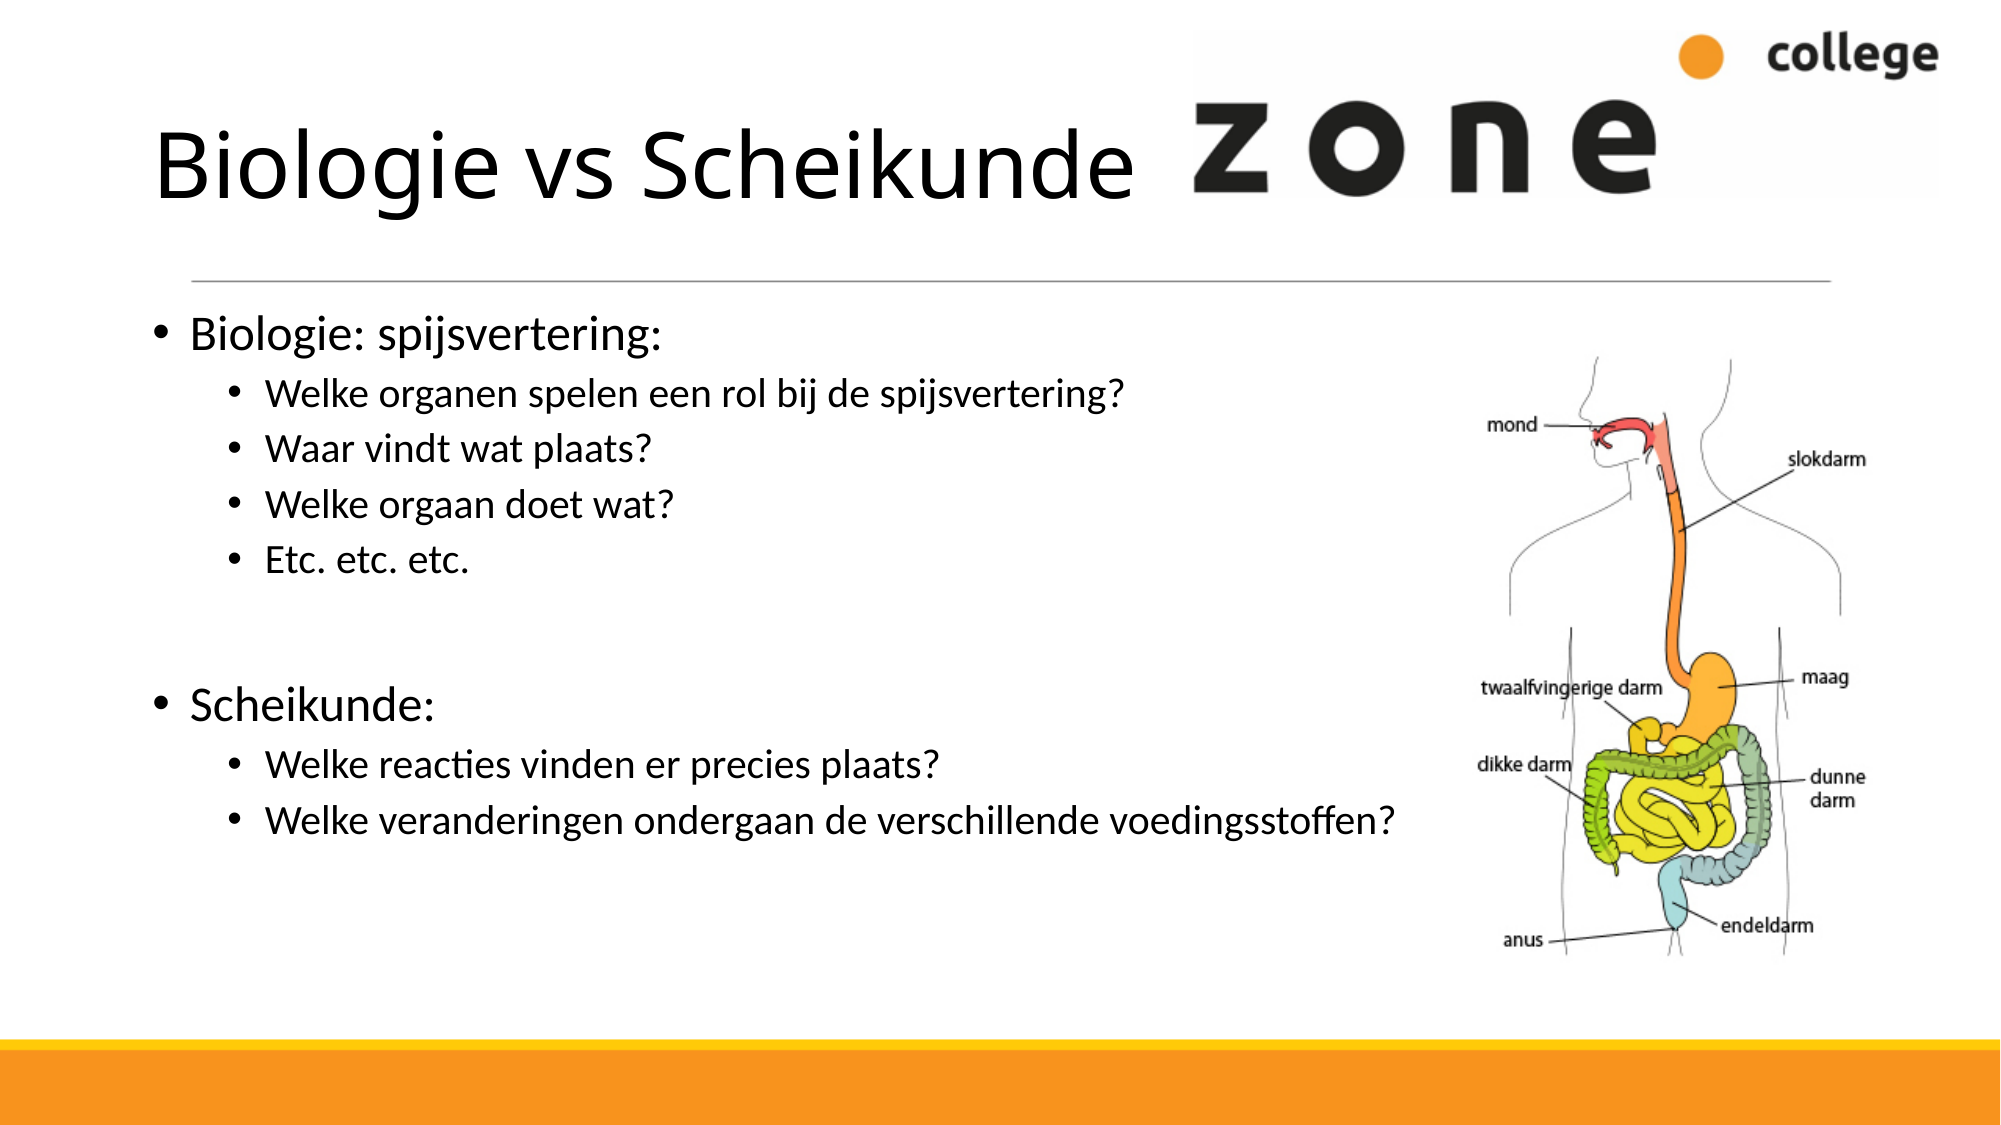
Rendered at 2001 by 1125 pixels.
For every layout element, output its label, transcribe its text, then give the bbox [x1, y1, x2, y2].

list Biologie: spijsvertering: Welke organen spelen een rol bij de spijsvertering? Waar vindt wat plaats? Welke orgaan doet wat? Etc. etc. etc. Scheikunde: Welke reacties vinden er precies plaats? Welke veranderingen ondergaan de verschillende voedingsstoffen? [137, 299, 1863, 1014]
title Biologie vs Scheikunde [137, 59, 1863, 278]
picture [0, 0, 2001, 1125]
